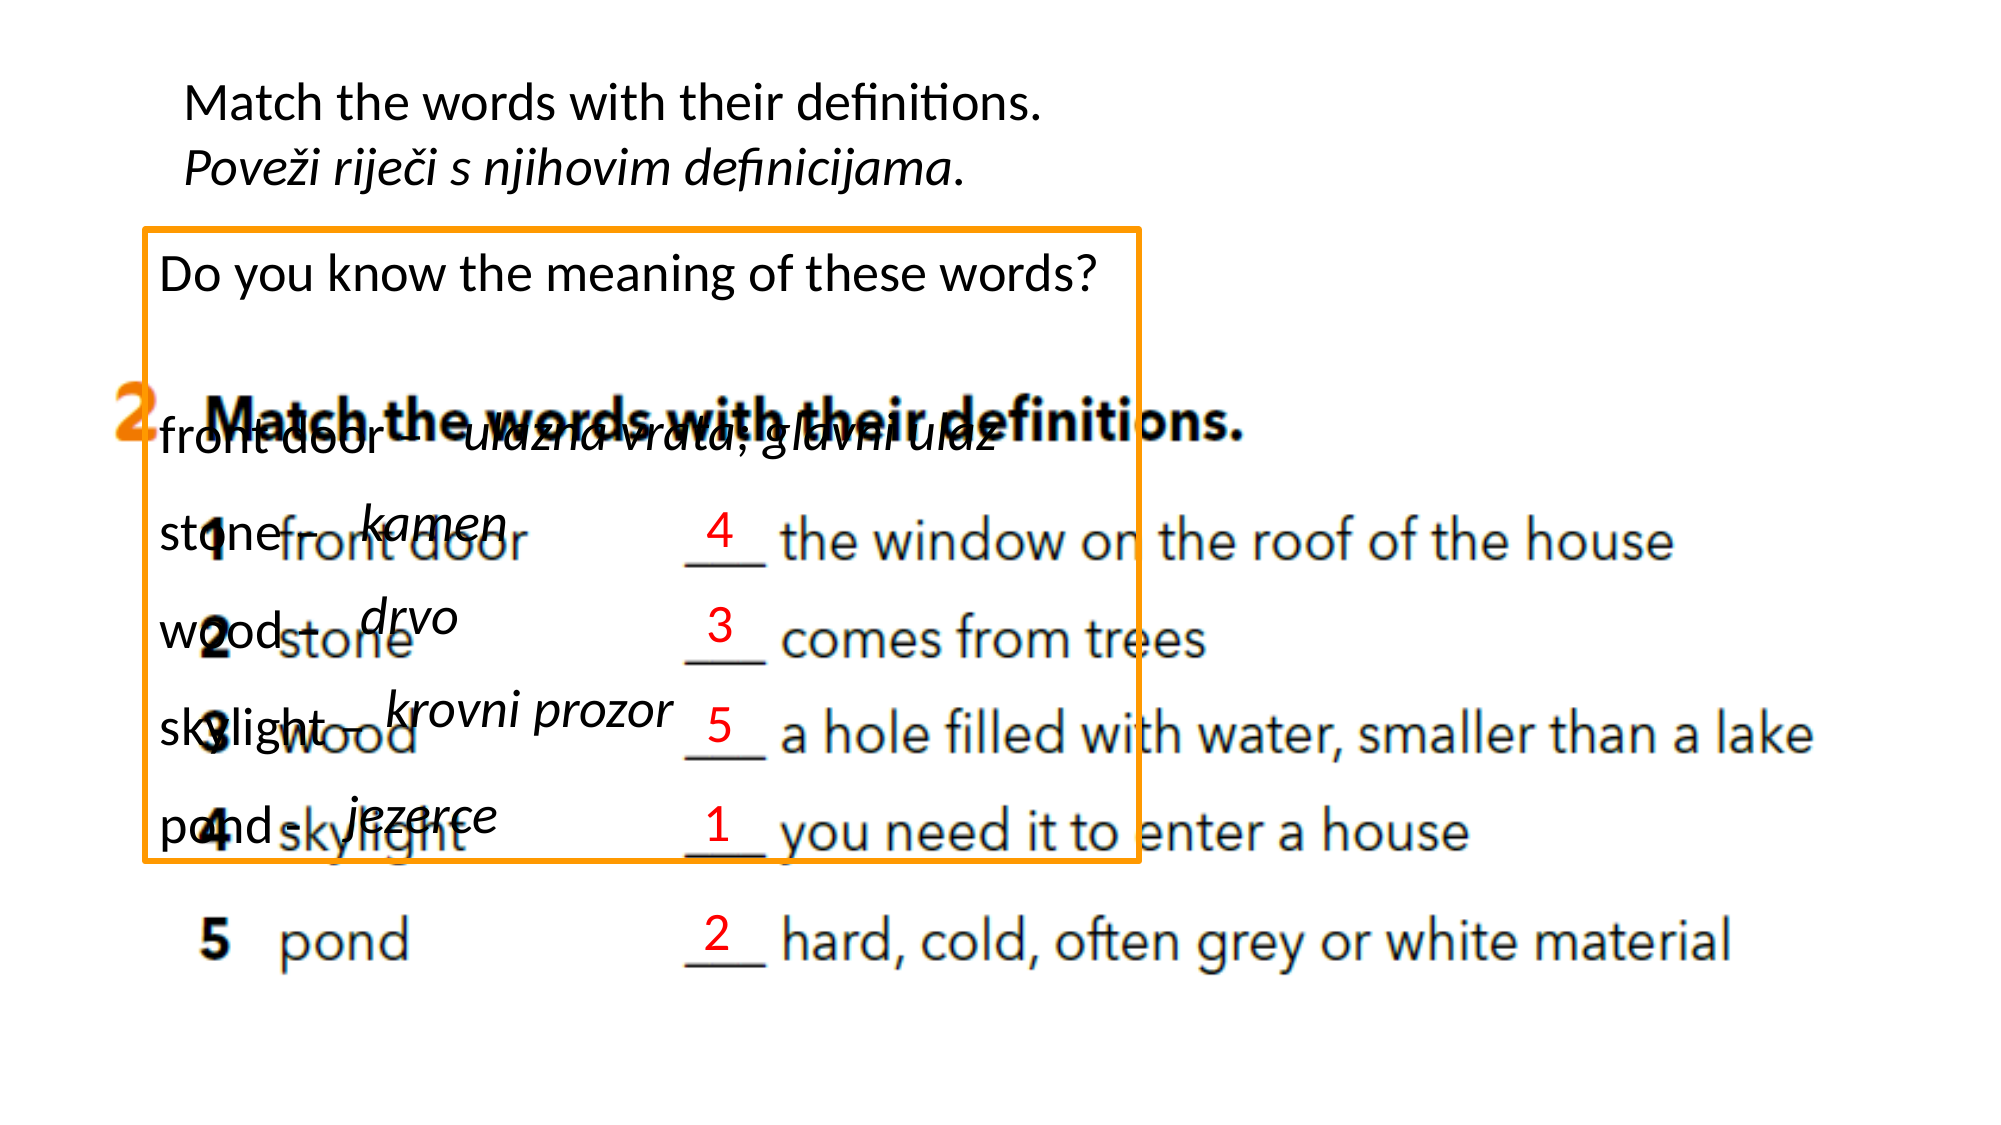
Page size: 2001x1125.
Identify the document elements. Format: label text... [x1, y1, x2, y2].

picture [81, 363, 1880, 999]
text_box Do you know the meaning of these words? front door – stone – wood – skylight – pond - [145, 229, 1139, 363]
text_box Match the words with their definitions. Poveži riječi s njihovim definicijama. [168, 58, 1714, 204]
